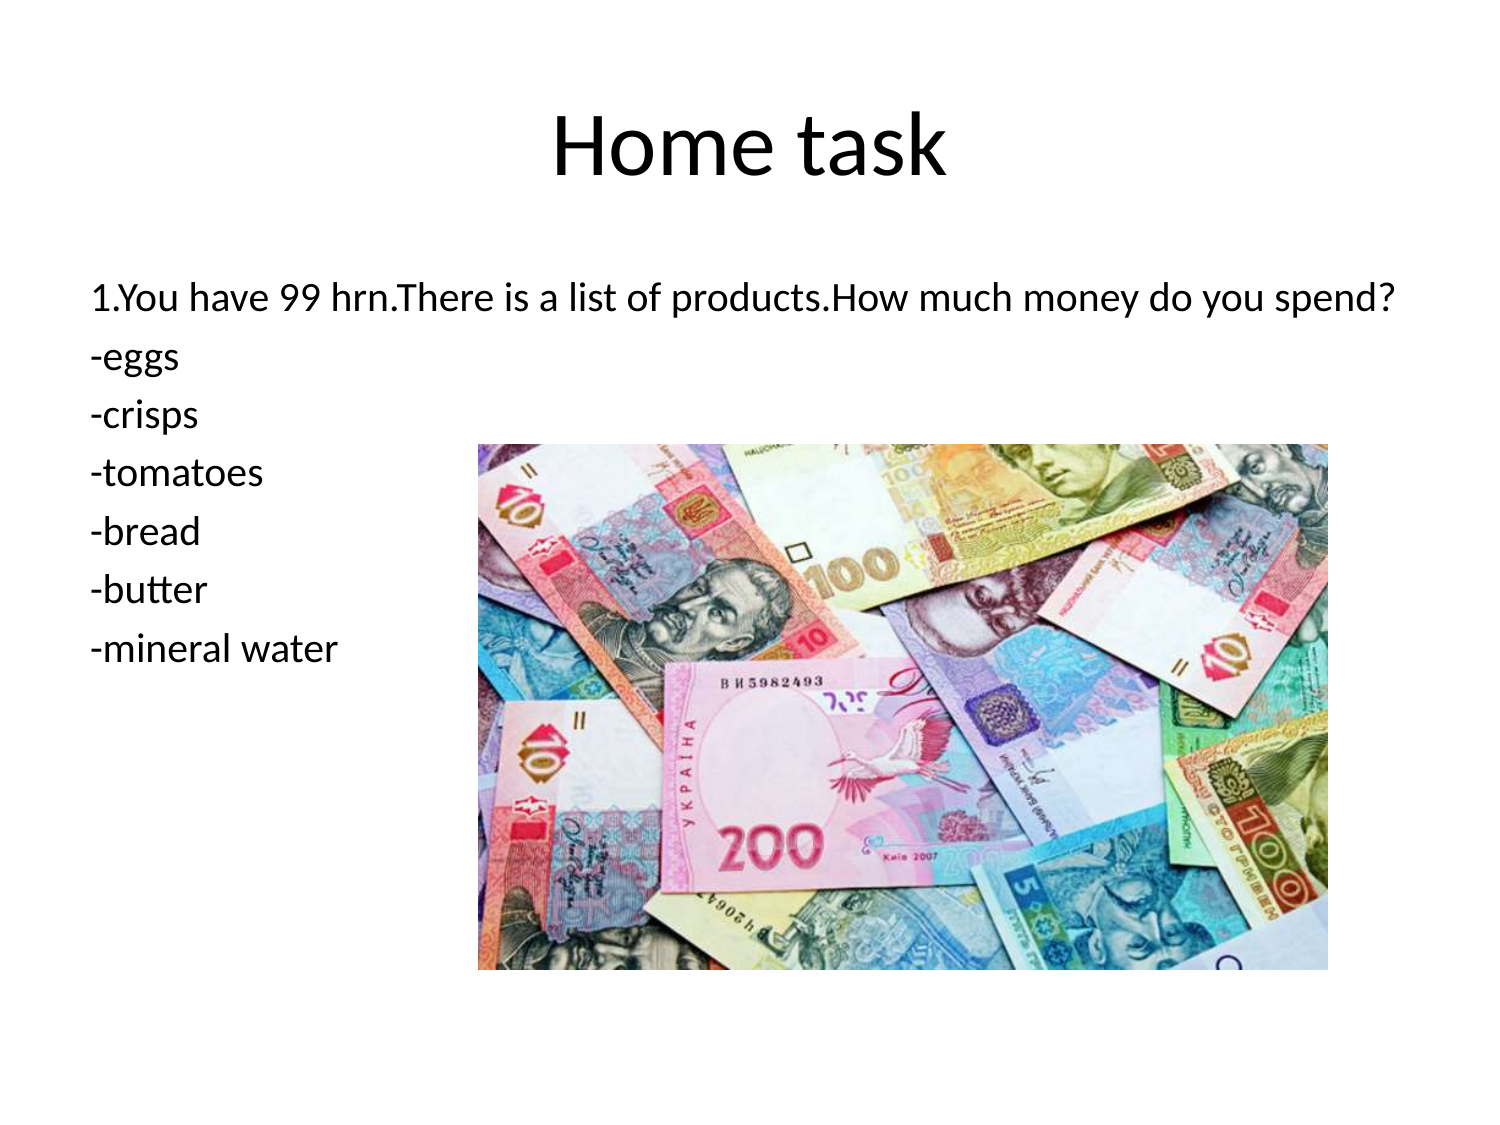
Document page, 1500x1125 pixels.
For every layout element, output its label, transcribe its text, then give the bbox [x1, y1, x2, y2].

list 1.You have 99 hrn.There is a list of products.How much money do you spend? -eggs -crisps -tomatoes -bread -butter -mineral water [75, 262, 1425, 1005]
title Home task [75, 45, 1425, 233]
picture [477, 444, 1329, 971]
